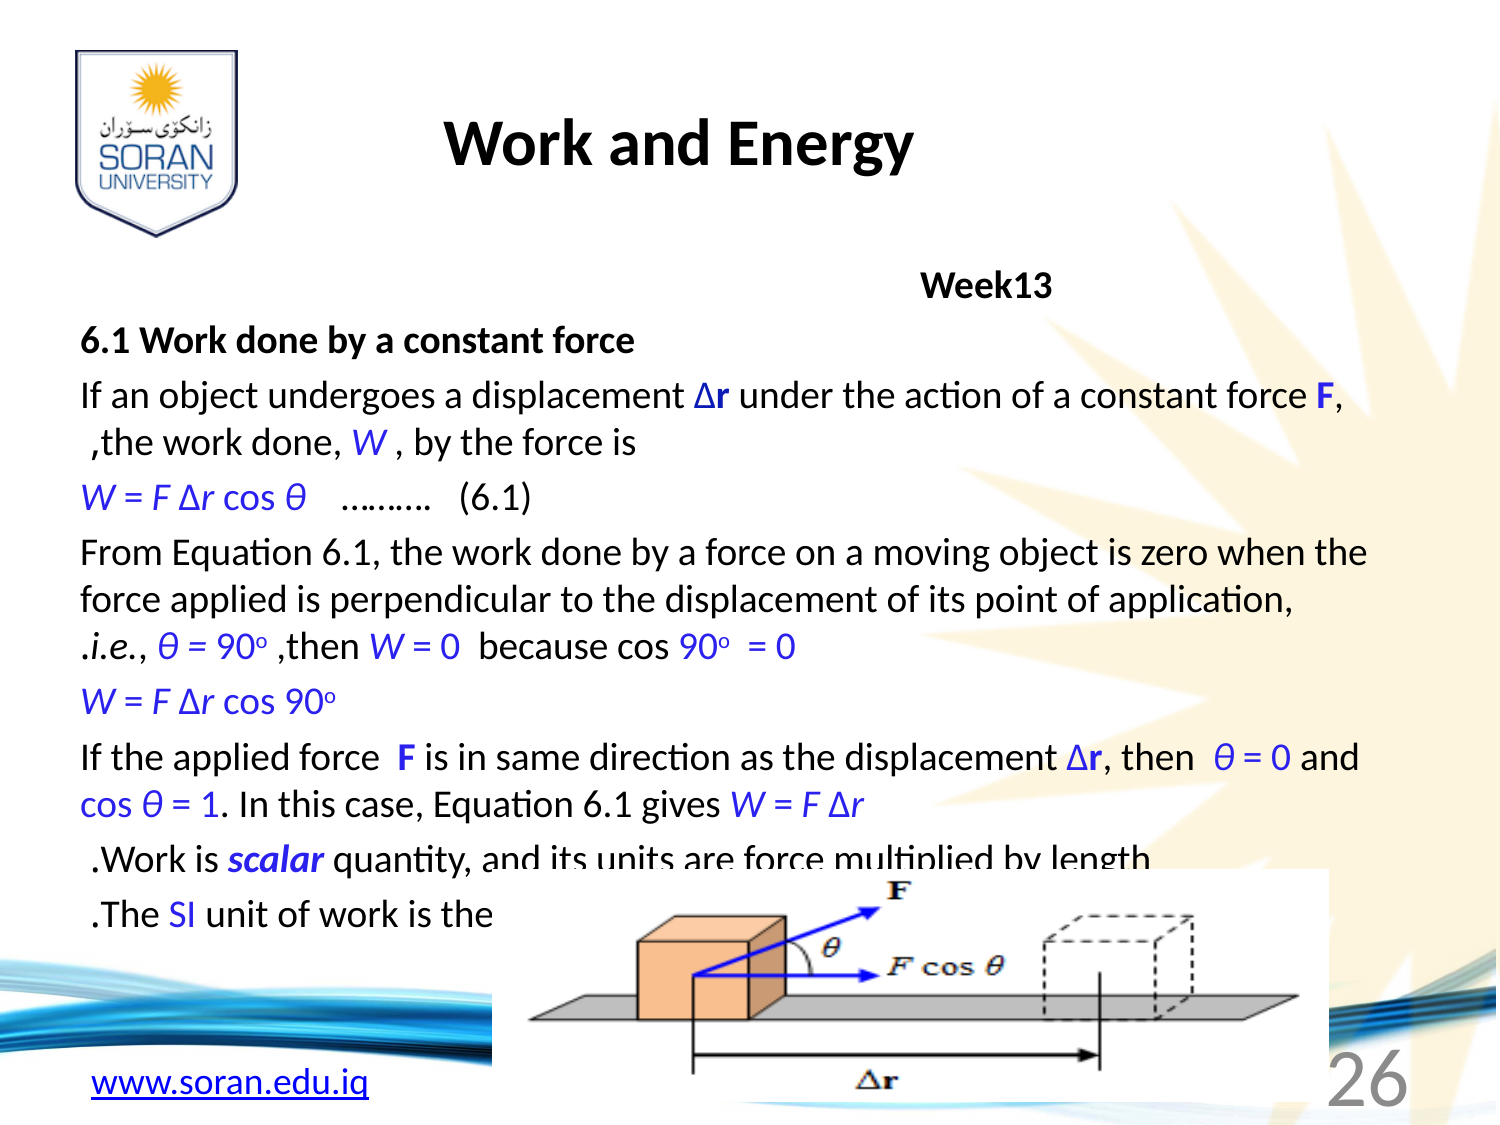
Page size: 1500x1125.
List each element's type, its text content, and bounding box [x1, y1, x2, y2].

slide_number 26 [1333, 1042, 1425, 1103]
list Week13 6.1 Work done by a constant force If an object undergoes a displacement Δr under the action of a constant force F, the work done, W , by the force is, W = F Δr cos θ ………. (6.1) From Equation 6.1, the work done by a force on a moving object is zero when the force applied is perpendicular to the displacement of its point of application, i.e., θ = 90o ,then W = 0 because cos 90o = 0. W = F Δr cos 90o If the applied force F is in same direction as the displacement Δr, then θ = 0 and cos θ = 1. In this case, Equation 6.1 gives W = F Δr Work is scalar quantity, and its units are force multiplied by length. The SI unit of work is the newton . meter (N.m), this unit is called joule (J). [64, 208, 1415, 951]
picture [0, 99, 1500, 1125]
title Work and Energy [75, 45, 1425, 233]
